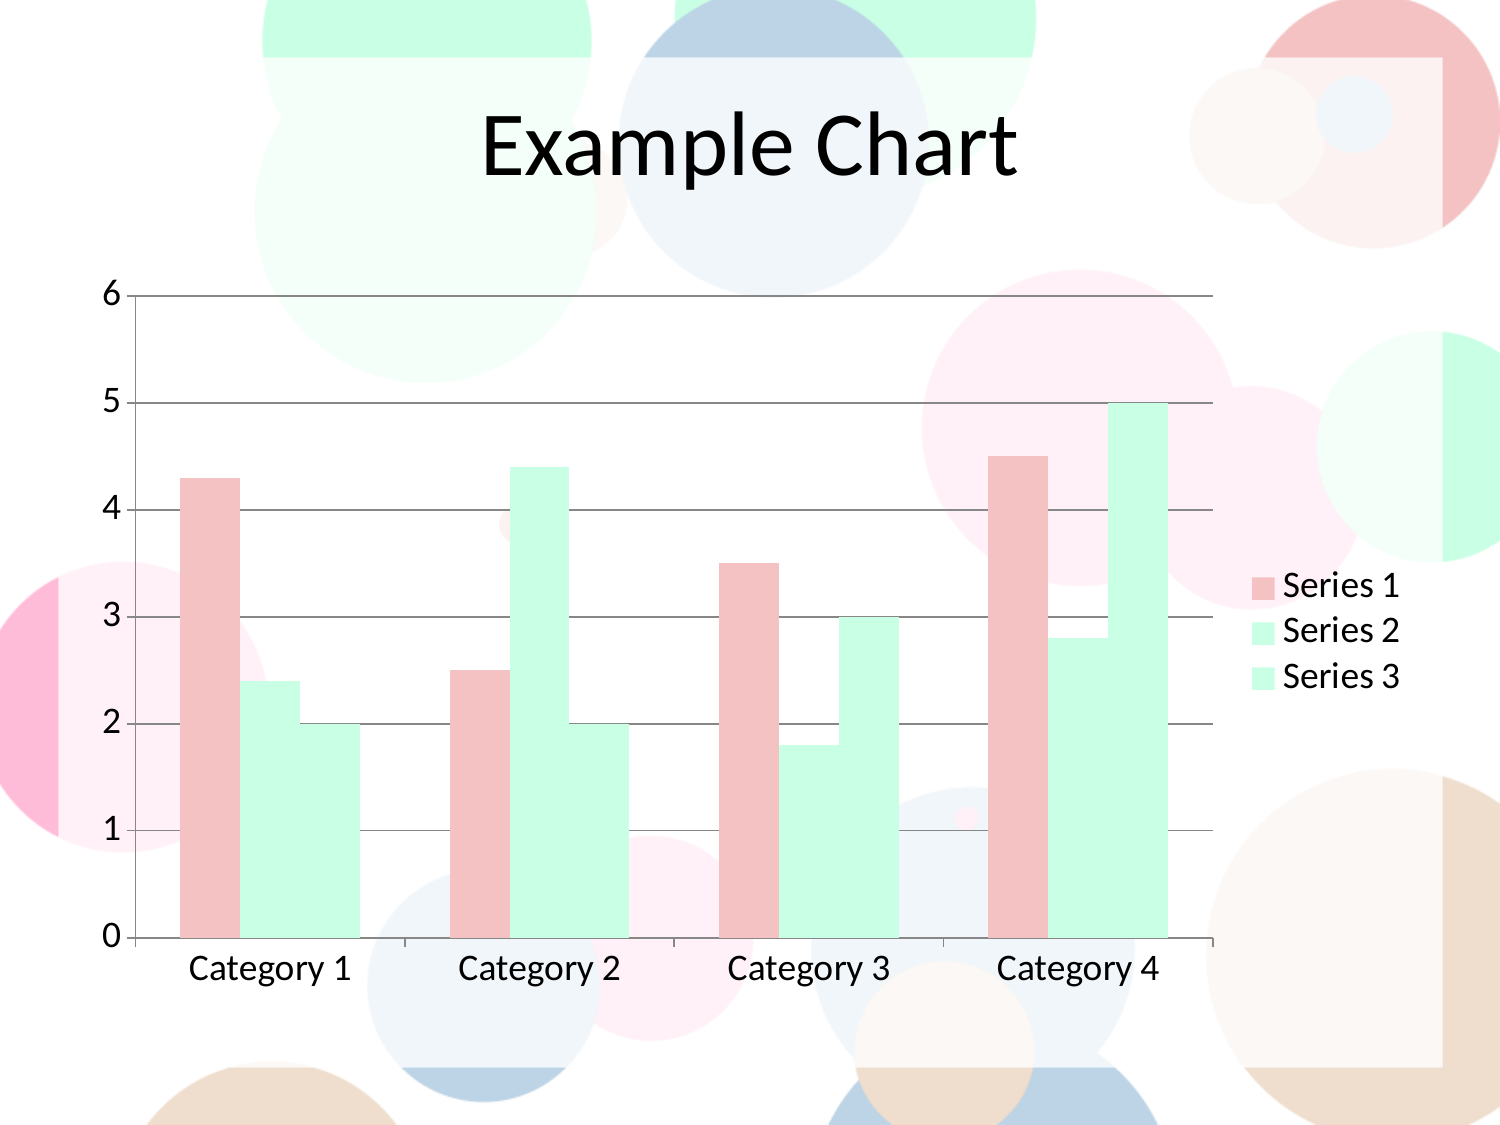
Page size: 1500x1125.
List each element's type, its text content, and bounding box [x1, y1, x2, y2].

title Example Chart [75, 45, 1425, 233]
picture [0, 0, 1500, 1125]
chart [74, 262, 1426, 1006]
